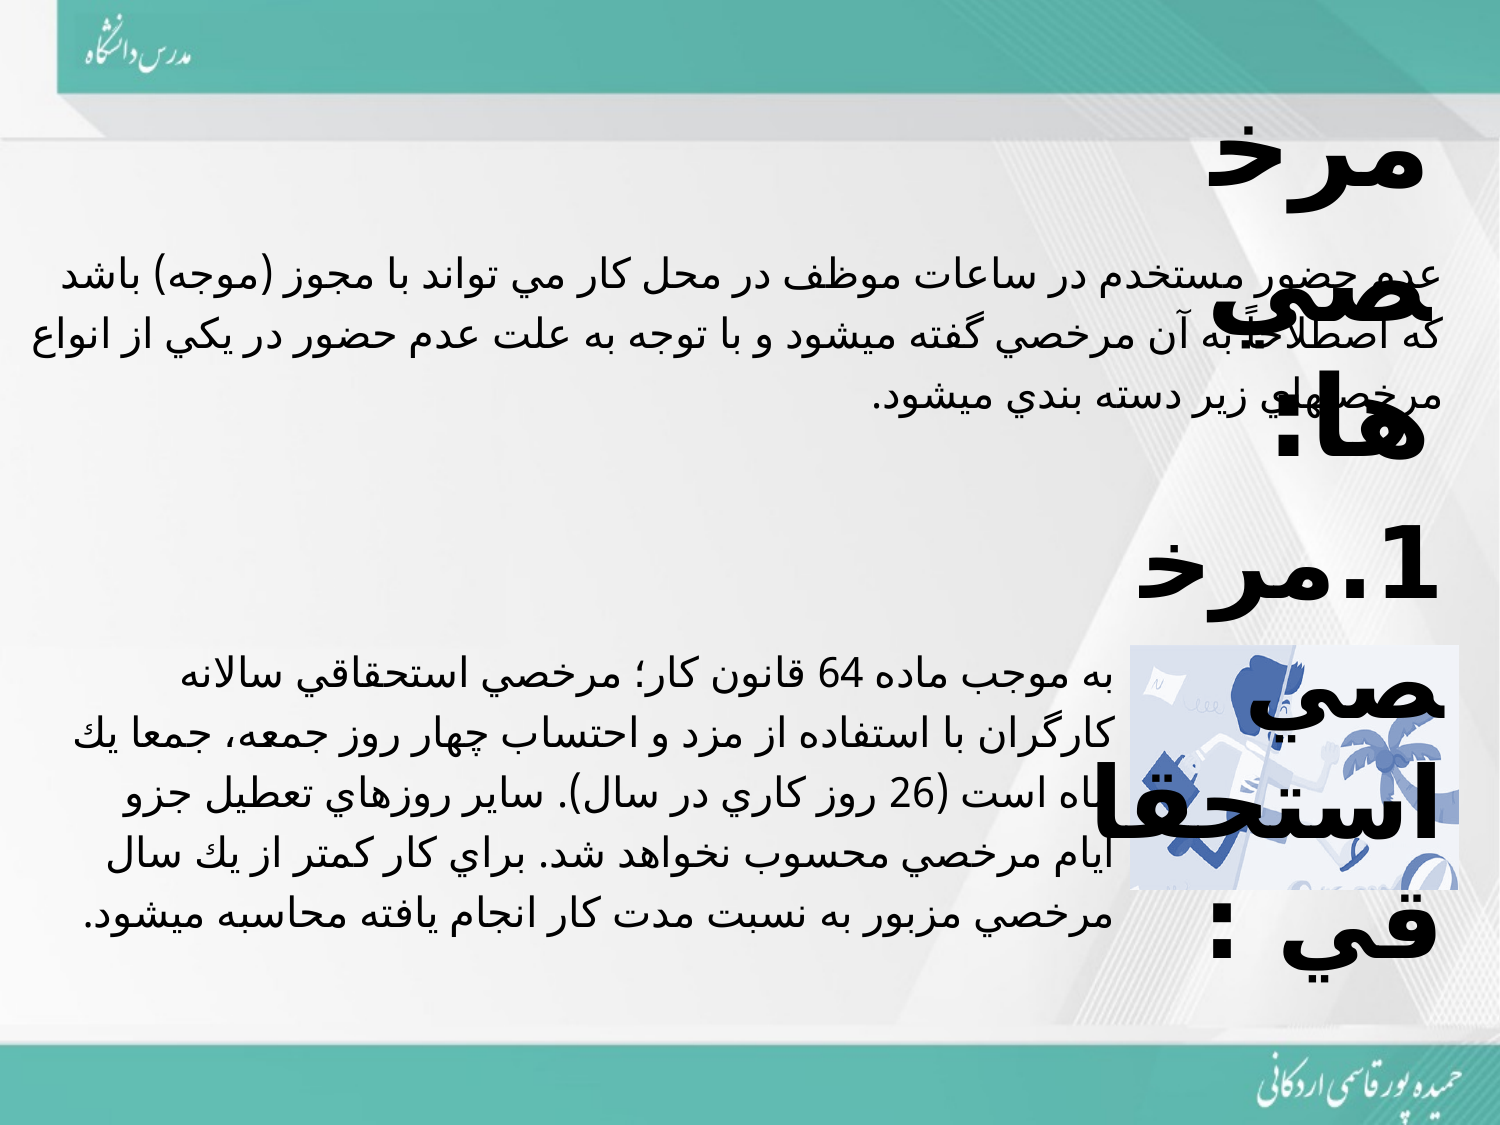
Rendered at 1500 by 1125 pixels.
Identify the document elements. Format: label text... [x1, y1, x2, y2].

text_box عدم حضور مستخدم در ساعات موظف در محل کار مي تواند با مجوز (موجه) باشد که اصطلاحاً به آن مرخصي گفته مي­شود و با توجه به علت عدم حضور در يکي از انواع مرخصي­هاي زير دسته بندي مي­شود. [5, 229, 1459, 761]
text_box مرخصي ها: [1104, 66, 1446, 229]
text_box 1.مرخصي استحقاقي : [1063, 491, 1459, 987]
text_box به موجب ماده 64 قانون کار؛ مرخصي استحقاقي سالانه كارگران با استفاده از مزد و احتساب چهار روز جمعه، جمعا يك ماه است (26 روز کاري در سال). ساير روزهاي تعطيل جزو ايام مرخصي محسوب نخواهد شد. براي كار كمتر از يك سال مرخصي مزبور به نسبت مدت كار انجام يافته محاسبه مي­شود. [41, 627, 1131, 1125]
picture [0, 0, 1500, 1125]
